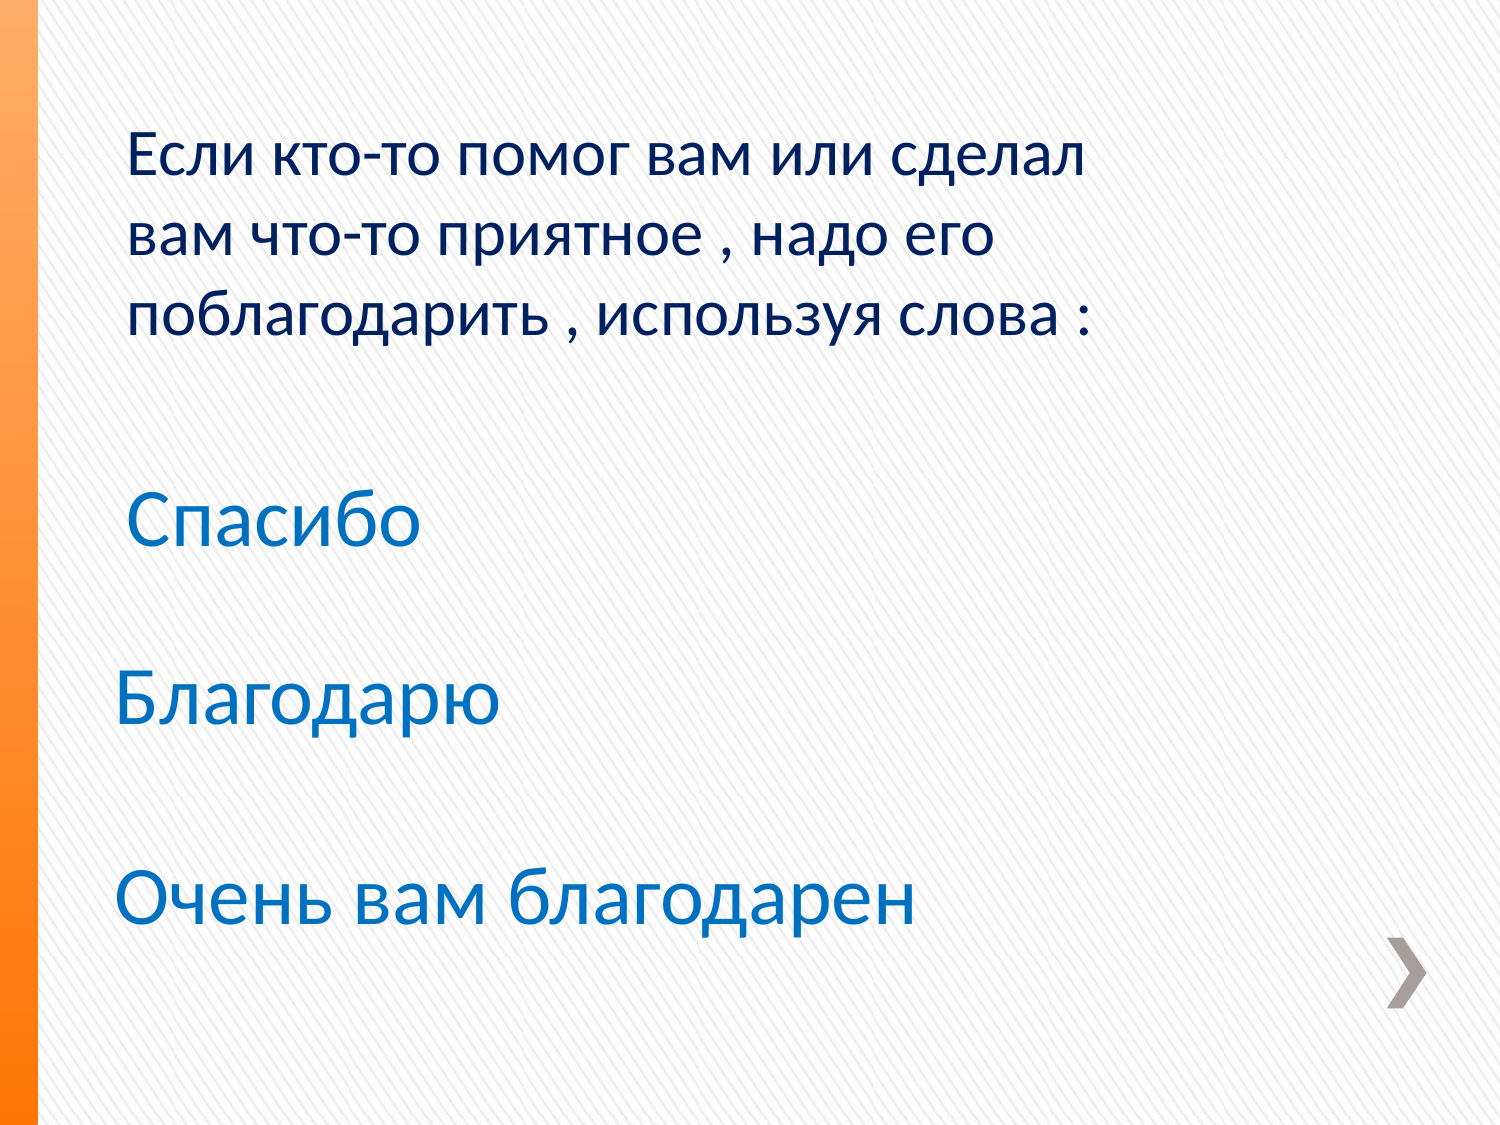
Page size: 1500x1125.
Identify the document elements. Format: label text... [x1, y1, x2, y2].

text_box Спасибо [112, 456, 987, 571]
text_box Очень вам благодарен [100, 834, 1140, 949]
text_box Благодарю [100, 633, 928, 749]
text_box Если кто-то помог вам или сделал вам что-то приятное , надо его поблагодарить , используя слова : [112, 101, 1199, 357]
